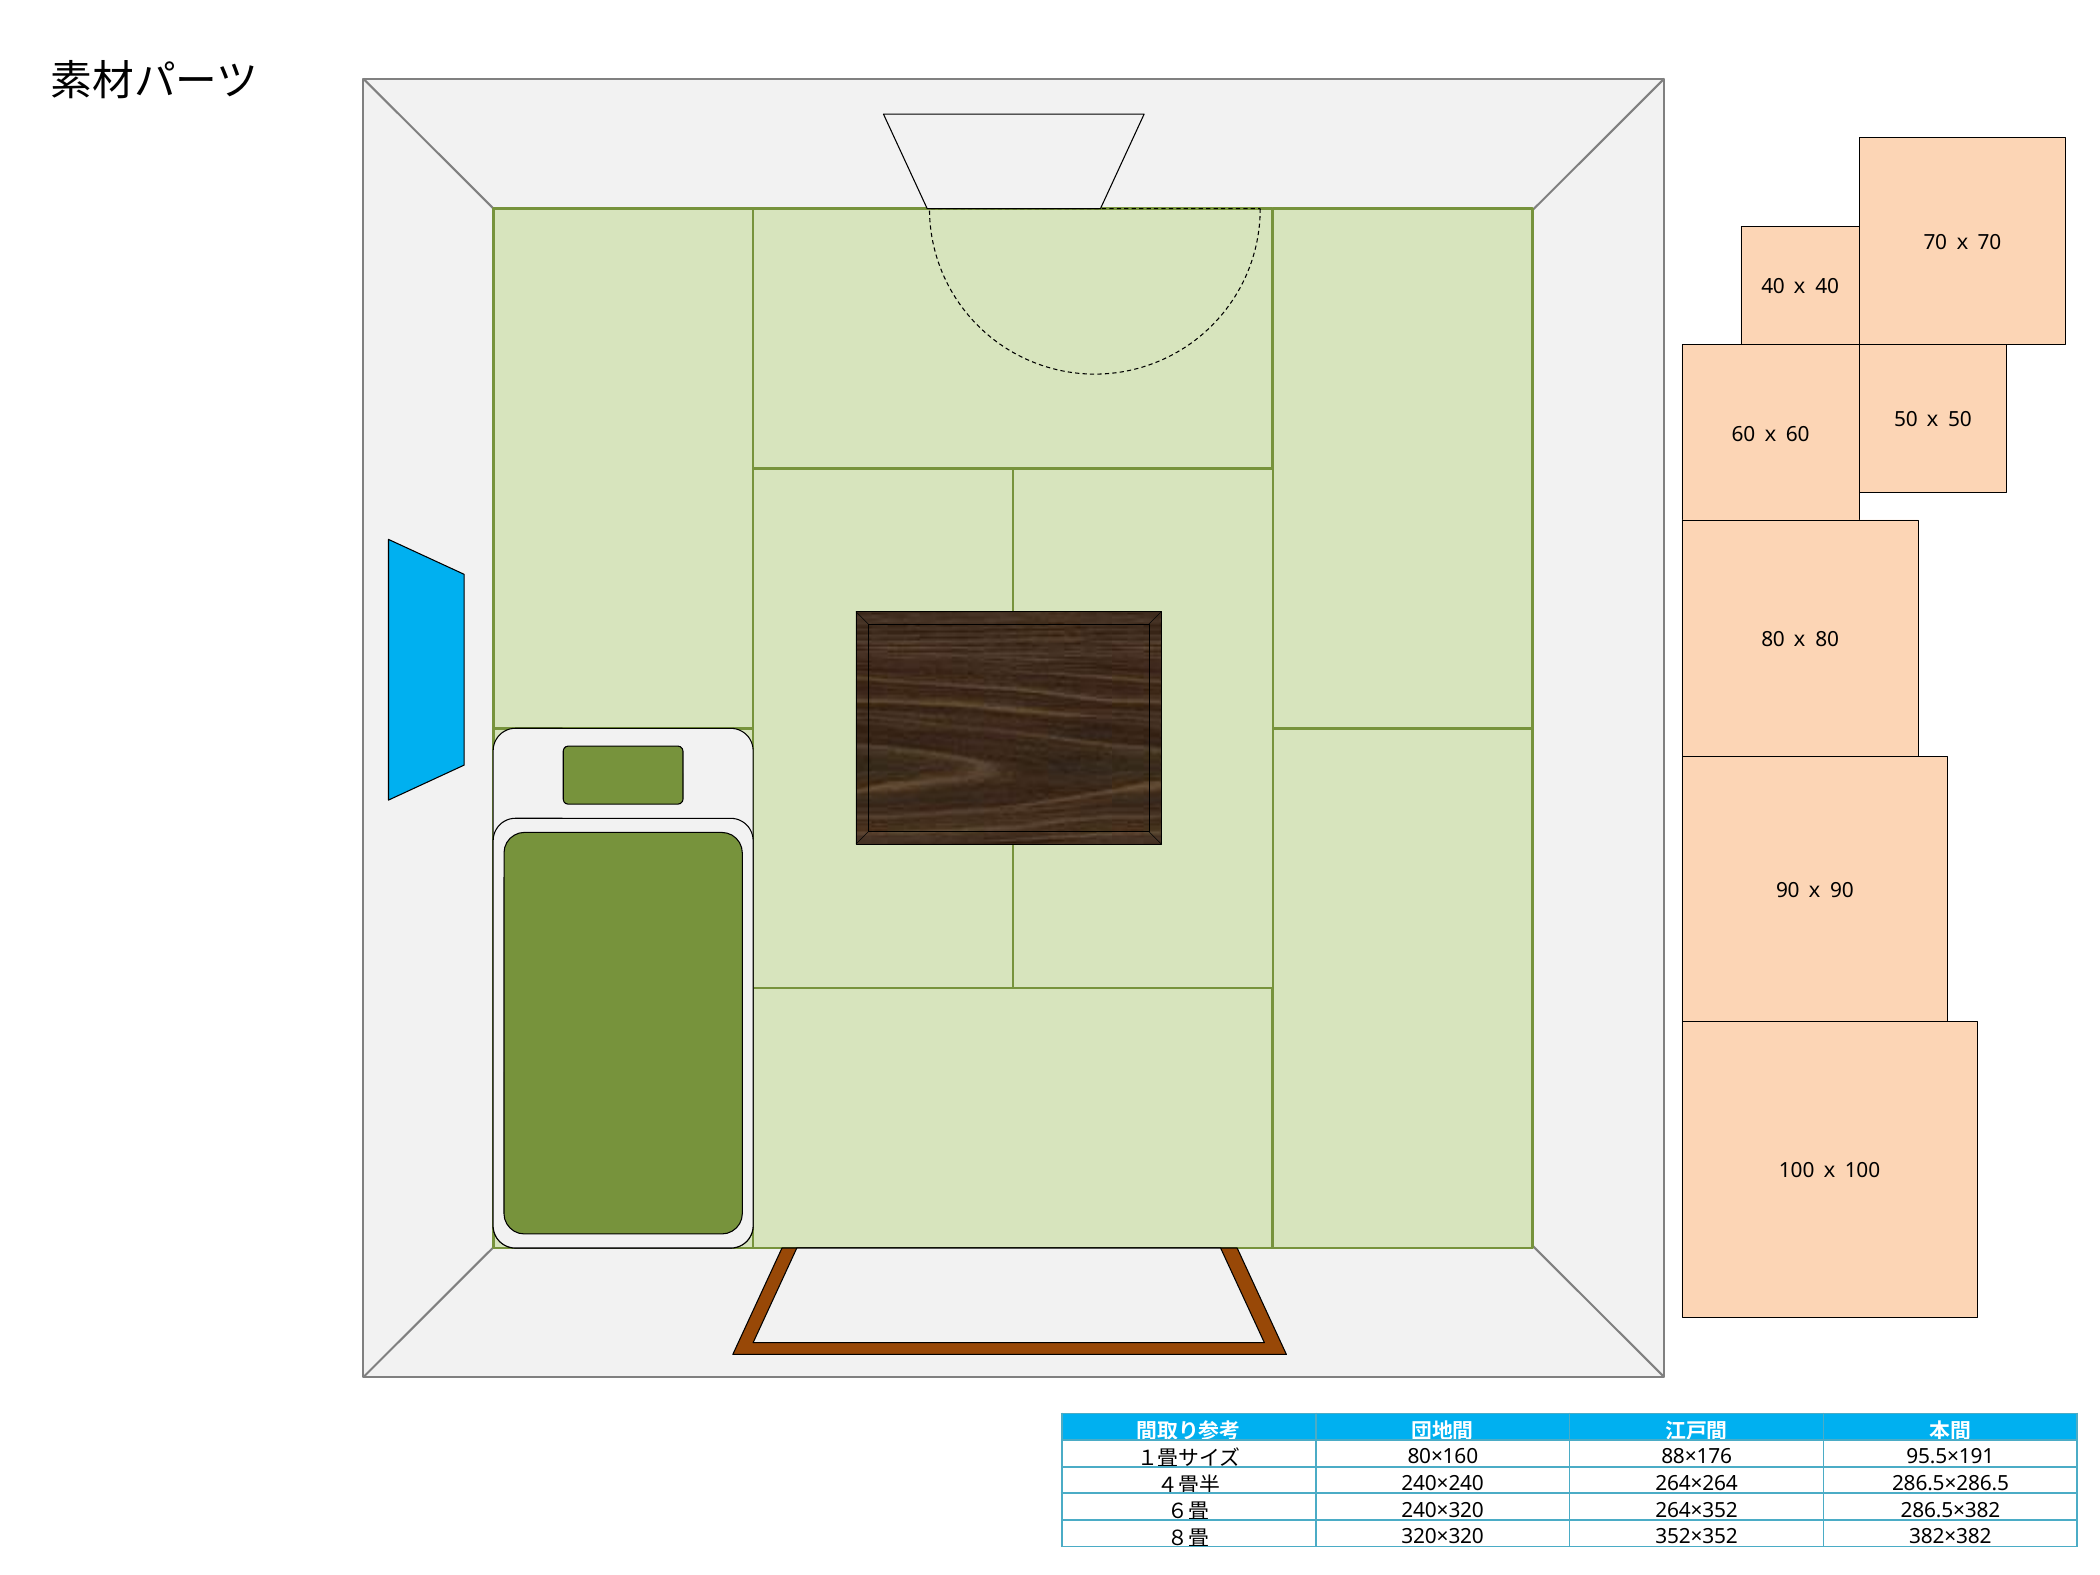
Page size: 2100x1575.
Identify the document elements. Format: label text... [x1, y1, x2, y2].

text_box 70ｘ70 [1857, 136, 2068, 346]
table_header 江戸間 [1570, 1414, 1823, 1439]
text_box 90ｘ90 [1680, 755, 1950, 1019]
text_box 40ｘ40 [1739, 224, 1857, 342]
table_cell 240×240 [1317, 1468, 1569, 1492]
table_header 間取り参考 [1063, 1414, 1315, 1439]
text_box 80ｘ80 [1680, 518, 1920, 755]
table_cell 264×264 [1570, 1468, 1823, 1492]
table_cell ４畳半 [1063, 1468, 1315, 1492]
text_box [492, 208, 1533, 1249]
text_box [492, 728, 754, 1249]
text_box 50ｘ50 [1861, 346, 2009, 494]
table_cell ８畳 [1063, 1521, 1315, 1546]
table_cell 382×382 [1824, 1521, 2076, 1546]
table_cell 80×160 [1317, 1441, 1569, 1466]
table_cell 88×176 [1570, 1441, 1823, 1466]
table_cell 264×352 [1570, 1494, 1823, 1519]
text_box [363, 78, 1665, 1378]
text_box 60ｘ60 [1680, 342, 1861, 518]
text_box 素材パーツ [35, 45, 274, 111]
table_cell 240×320 [1317, 1494, 1569, 1519]
table_header 本間 [1824, 1414, 2076, 1439]
table_cell 320×320 [1317, 1521, 1569, 1546]
table_cell 95.5×191 [1824, 1441, 2076, 1466]
table_cell ６畳 [1063, 1494, 1315, 1519]
text_box 100ｘ100 [1680, 1019, 1979, 1319]
table_cell １畳サイズ [1063, 1441, 1315, 1466]
table_cell 352×352 [1570, 1521, 1823, 1546]
table_cell 286.5×286.5 [1824, 1468, 2076, 1492]
table_cell 286.5×382 [1824, 1494, 2076, 1519]
table_header 団地間 [1317, 1414, 1569, 1439]
